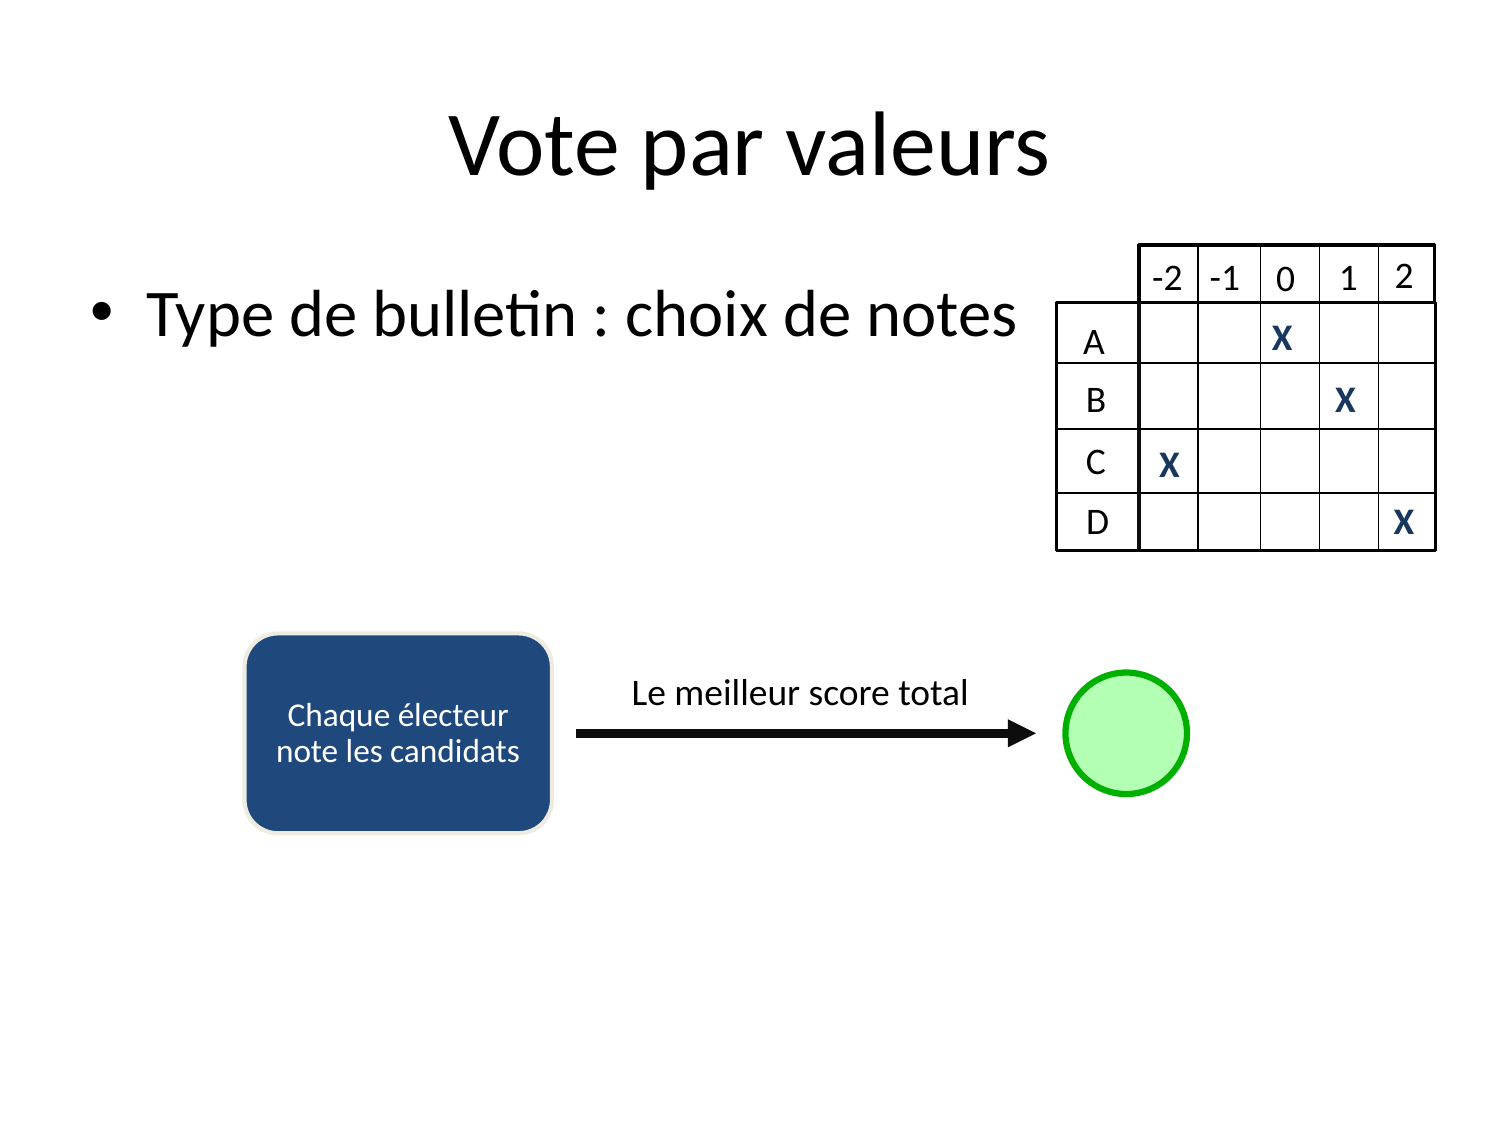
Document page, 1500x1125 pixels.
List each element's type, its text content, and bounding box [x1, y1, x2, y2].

text_box [1063, 670, 1190, 797]
text_box Le meilleur score total [607, 660, 994, 721]
list Type de bulletin : choix de notes [75, 262, 1425, 1005]
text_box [244, 633, 553, 834]
title Vote par valeurs [75, 45, 1425, 233]
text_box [1056, 243, 1436, 553]
